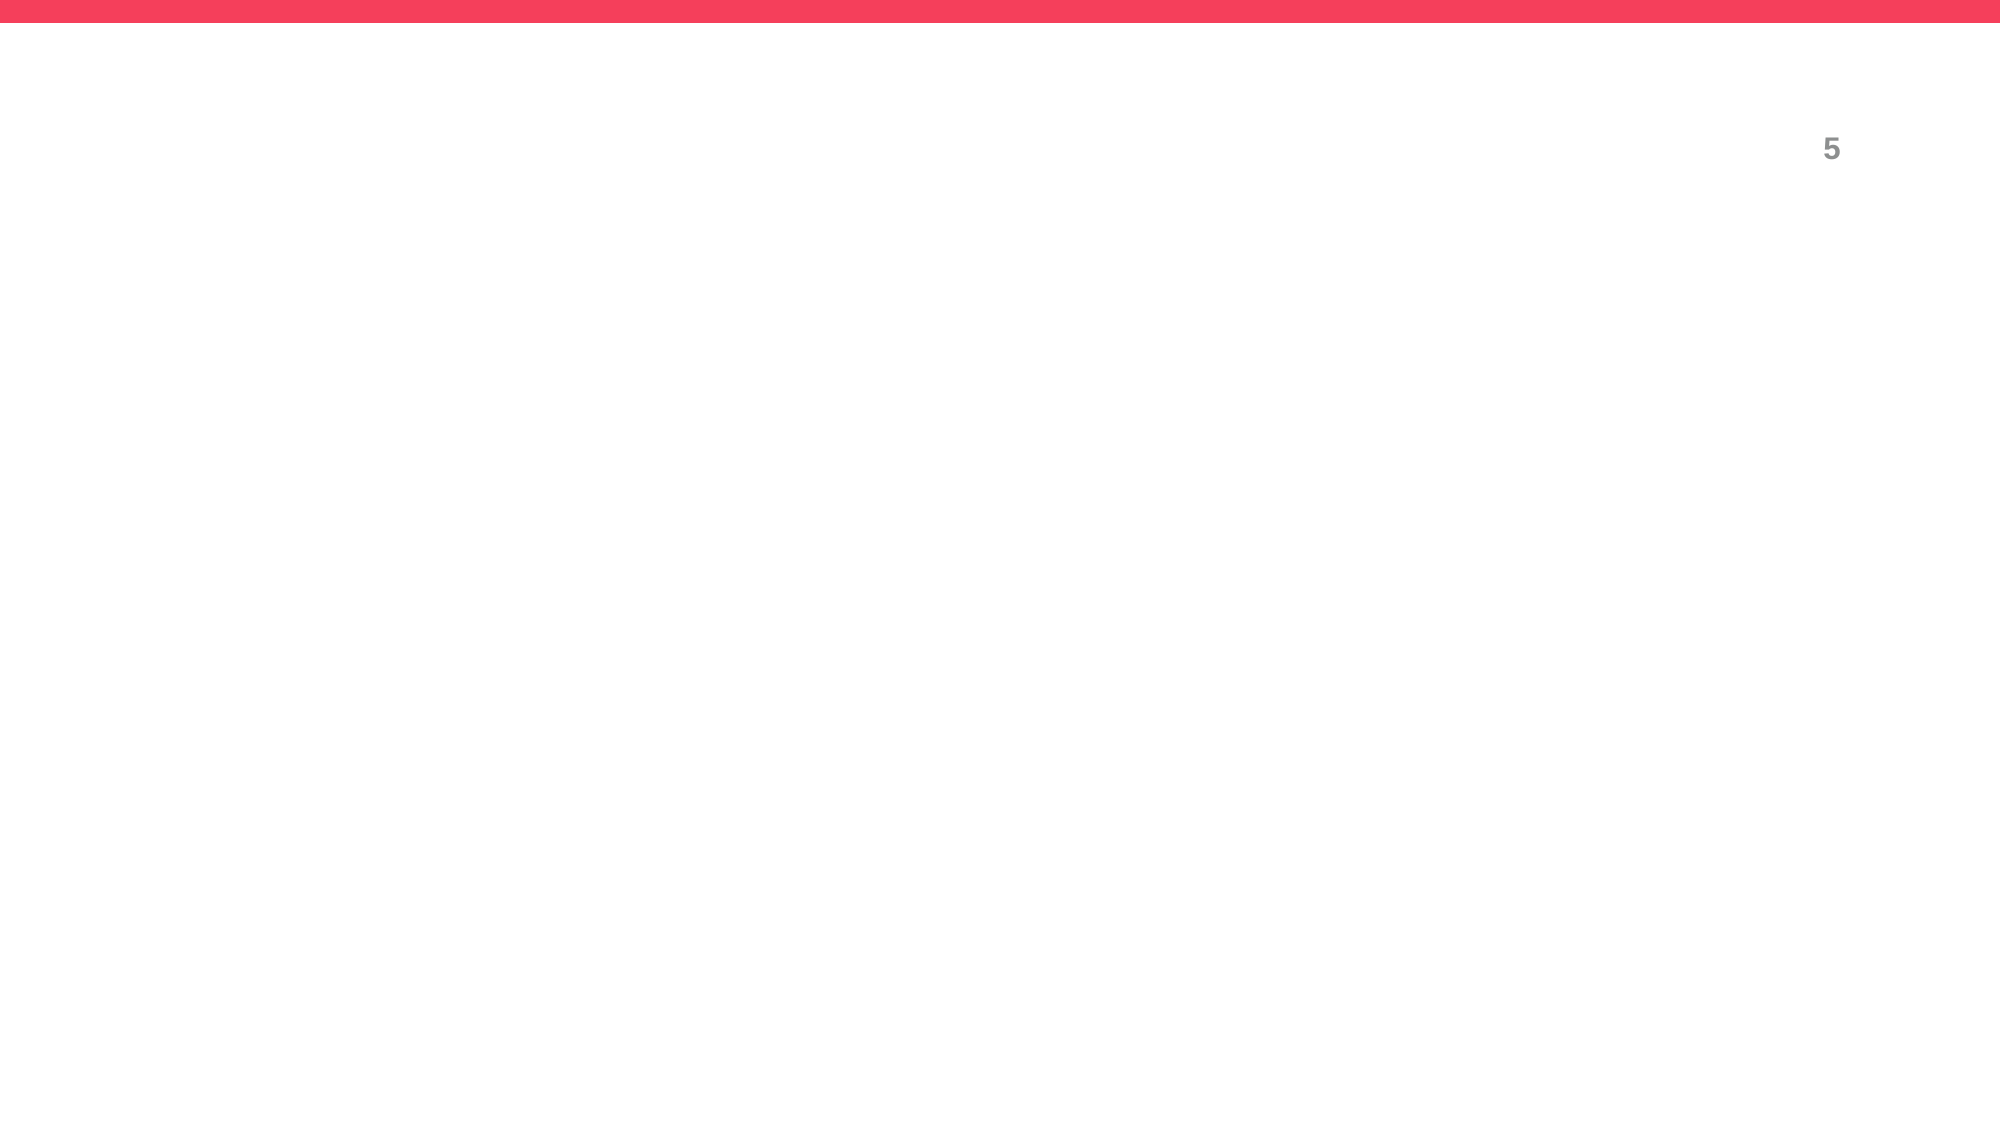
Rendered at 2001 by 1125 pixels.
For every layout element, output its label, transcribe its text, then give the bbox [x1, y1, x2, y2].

slide_number 5 [1611, 128, 1841, 167]
